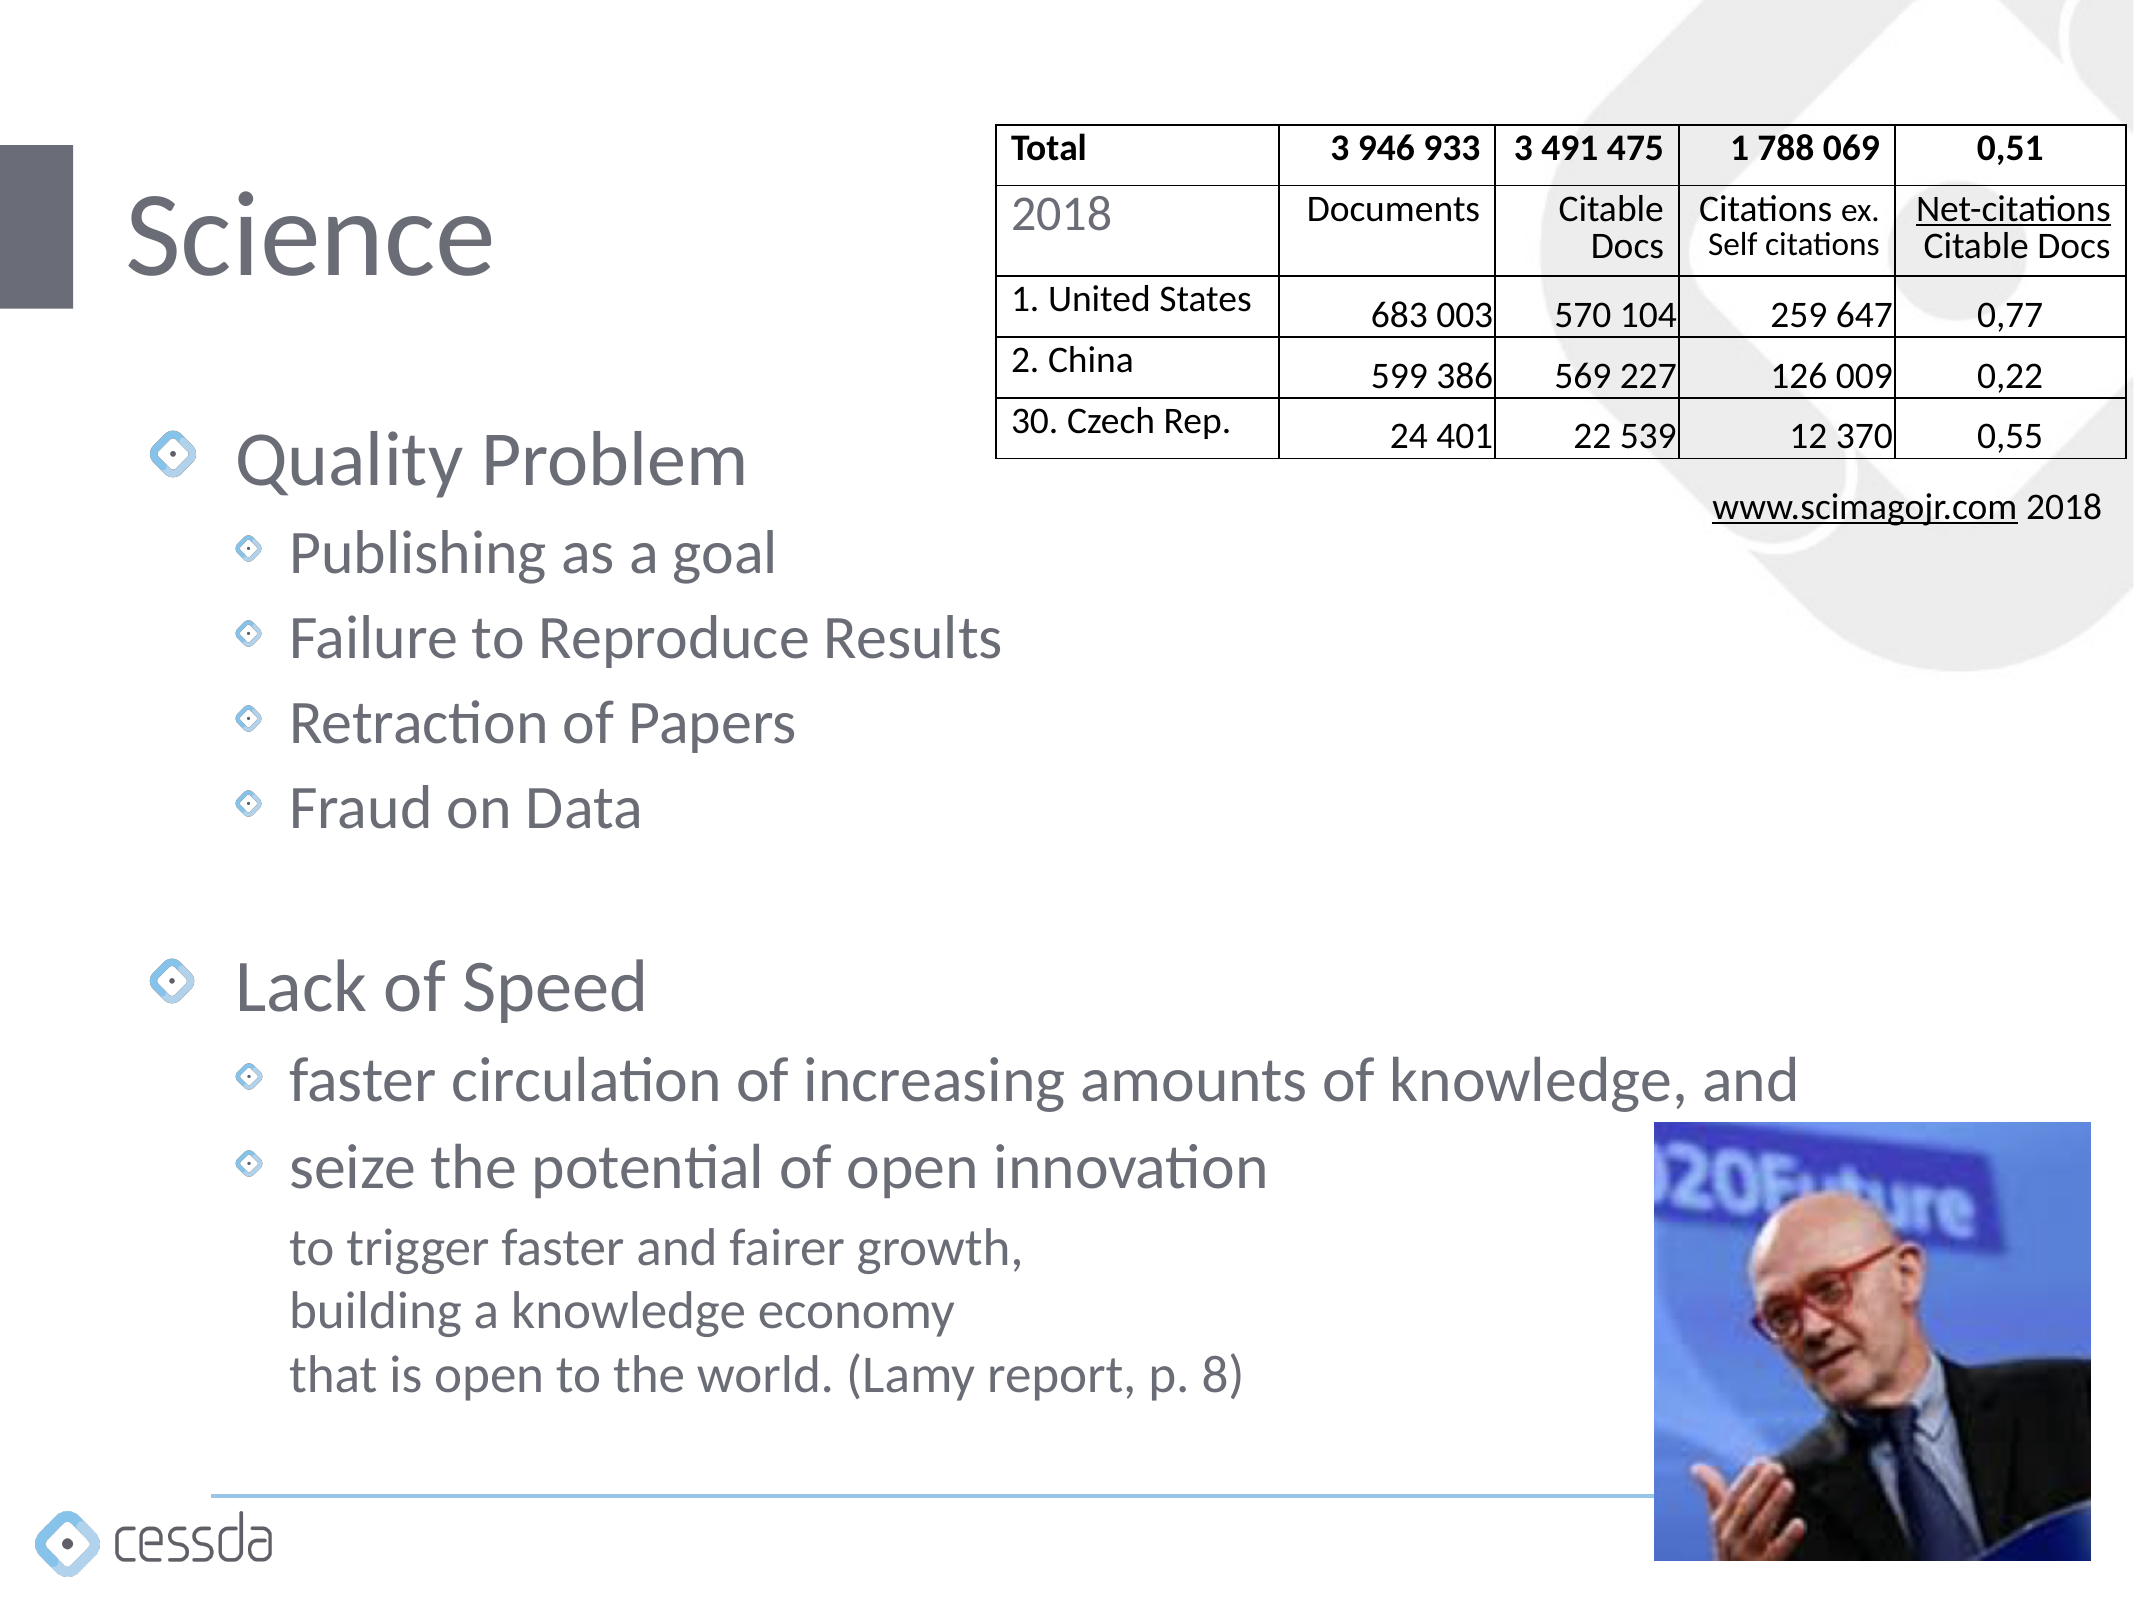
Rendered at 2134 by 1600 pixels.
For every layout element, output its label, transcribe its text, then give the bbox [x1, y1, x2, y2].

list Quality Problem Publishing as a goal Failure to Reproduce Results Retraction of Papers Fraud on Data Lack of Speed faster circulation of increasing amounts of knowledge, and seize the potential of open innovation to trigger faster and fairer growth, building a knowledge economy that is open to the world. (Lamy report, p. 8) [117, 377, 2127, 1415]
table_cell 599 386 [1280, 338, 1494, 397]
table_cell 1. United States [997, 277, 1278, 336]
table_cell 0,55 [1896, 399, 2125, 458]
table_cell Citable Docs [1496, 186, 1678, 275]
text_box www.scimagojr.com 2018 [1688, 473, 2126, 535]
table_cell Documents [1280, 186, 1494, 275]
table_cell 259 647 [1680, 277, 1894, 336]
table_cell 24 401 [1280, 399, 1494, 458]
table_cell 22 539 [1496, 399, 1678, 458]
table_header Total [997, 126, 1278, 185]
table_header 0,51 [1896, 126, 2125, 185]
table_cell 569 227 [1496, 338, 1678, 397]
table_header 3 491 475 [1496, 126, 1678, 185]
table_cell 683 003 [1280, 277, 1494, 336]
table_cell 12 370 [1680, 399, 1894, 458]
table_cell 126 009 [1680, 338, 1894, 397]
table_header 3 946 933 [1280, 126, 1494, 185]
table_cell 2. China [997, 338, 1278, 397]
picture [0, 0, 2134, 1600]
table_cell 0,77 [1896, 277, 2125, 336]
table_cell Citations ex. Self citations [1680, 186, 1894, 275]
table_cell 30. Czech Rep. [997, 399, 1278, 458]
table_cell Net-citations Citable Docs [1896, 186, 2125, 275]
table_cell 570 104 [1496, 277, 1678, 336]
table_cell 2018 [997, 186, 1278, 275]
table_cell 0,22 [1896, 338, 2125, 397]
table_header 1 788 069 [1680, 126, 1894, 185]
text_box Science [116, 145, 995, 309]
